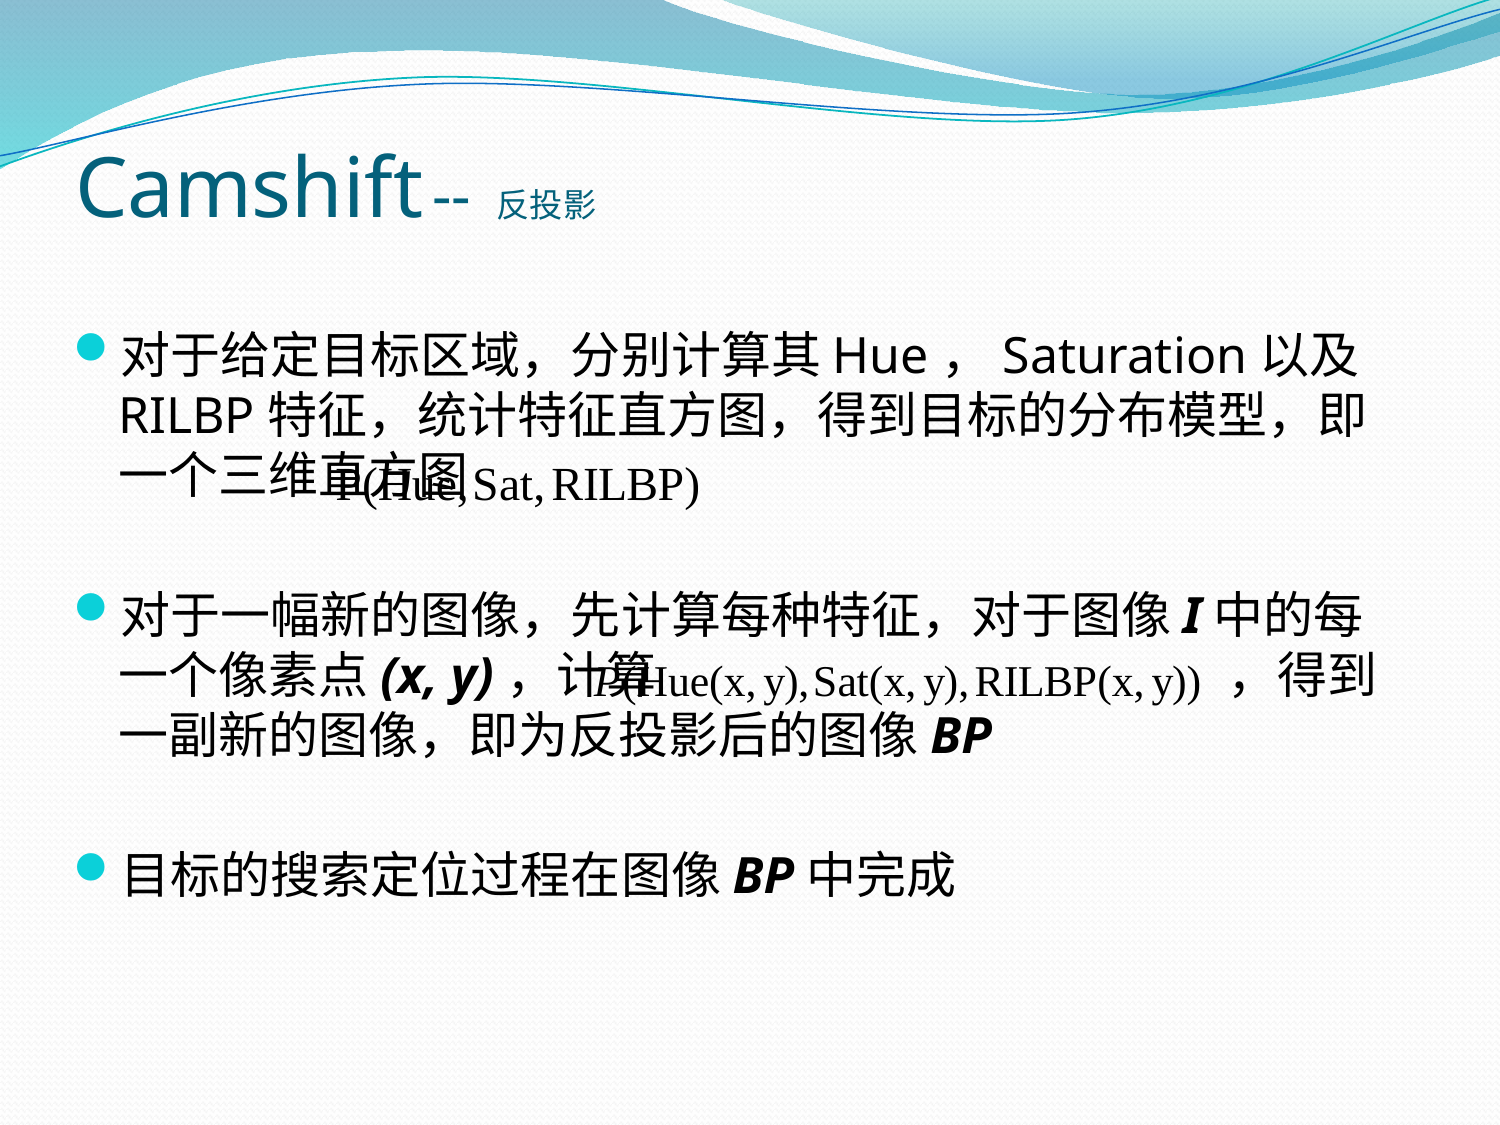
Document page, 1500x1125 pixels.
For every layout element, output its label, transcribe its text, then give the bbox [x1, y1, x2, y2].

title Camshift -- 反投影 [75, 115, 1425, 235]
text_box [320, 458, 715, 532]
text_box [327, 456, 711, 521]
list 对于给定目标区域，分别计算其Hue，Saturation以及RILBP特征，统计特征直方图，得到目标的分布模型，即一个三维直方图 对于一幅新的图像，先计算每种特征，对于图像I中的每一个像素点(x, y)，计算 ，得到一副新的图像，即为反投影后的图像BP 目标的搜索定位过程在图像BP中完成 [58, 246, 1409, 1014]
text_box [578, 657, 1214, 727]
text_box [585, 655, 1209, 716]
